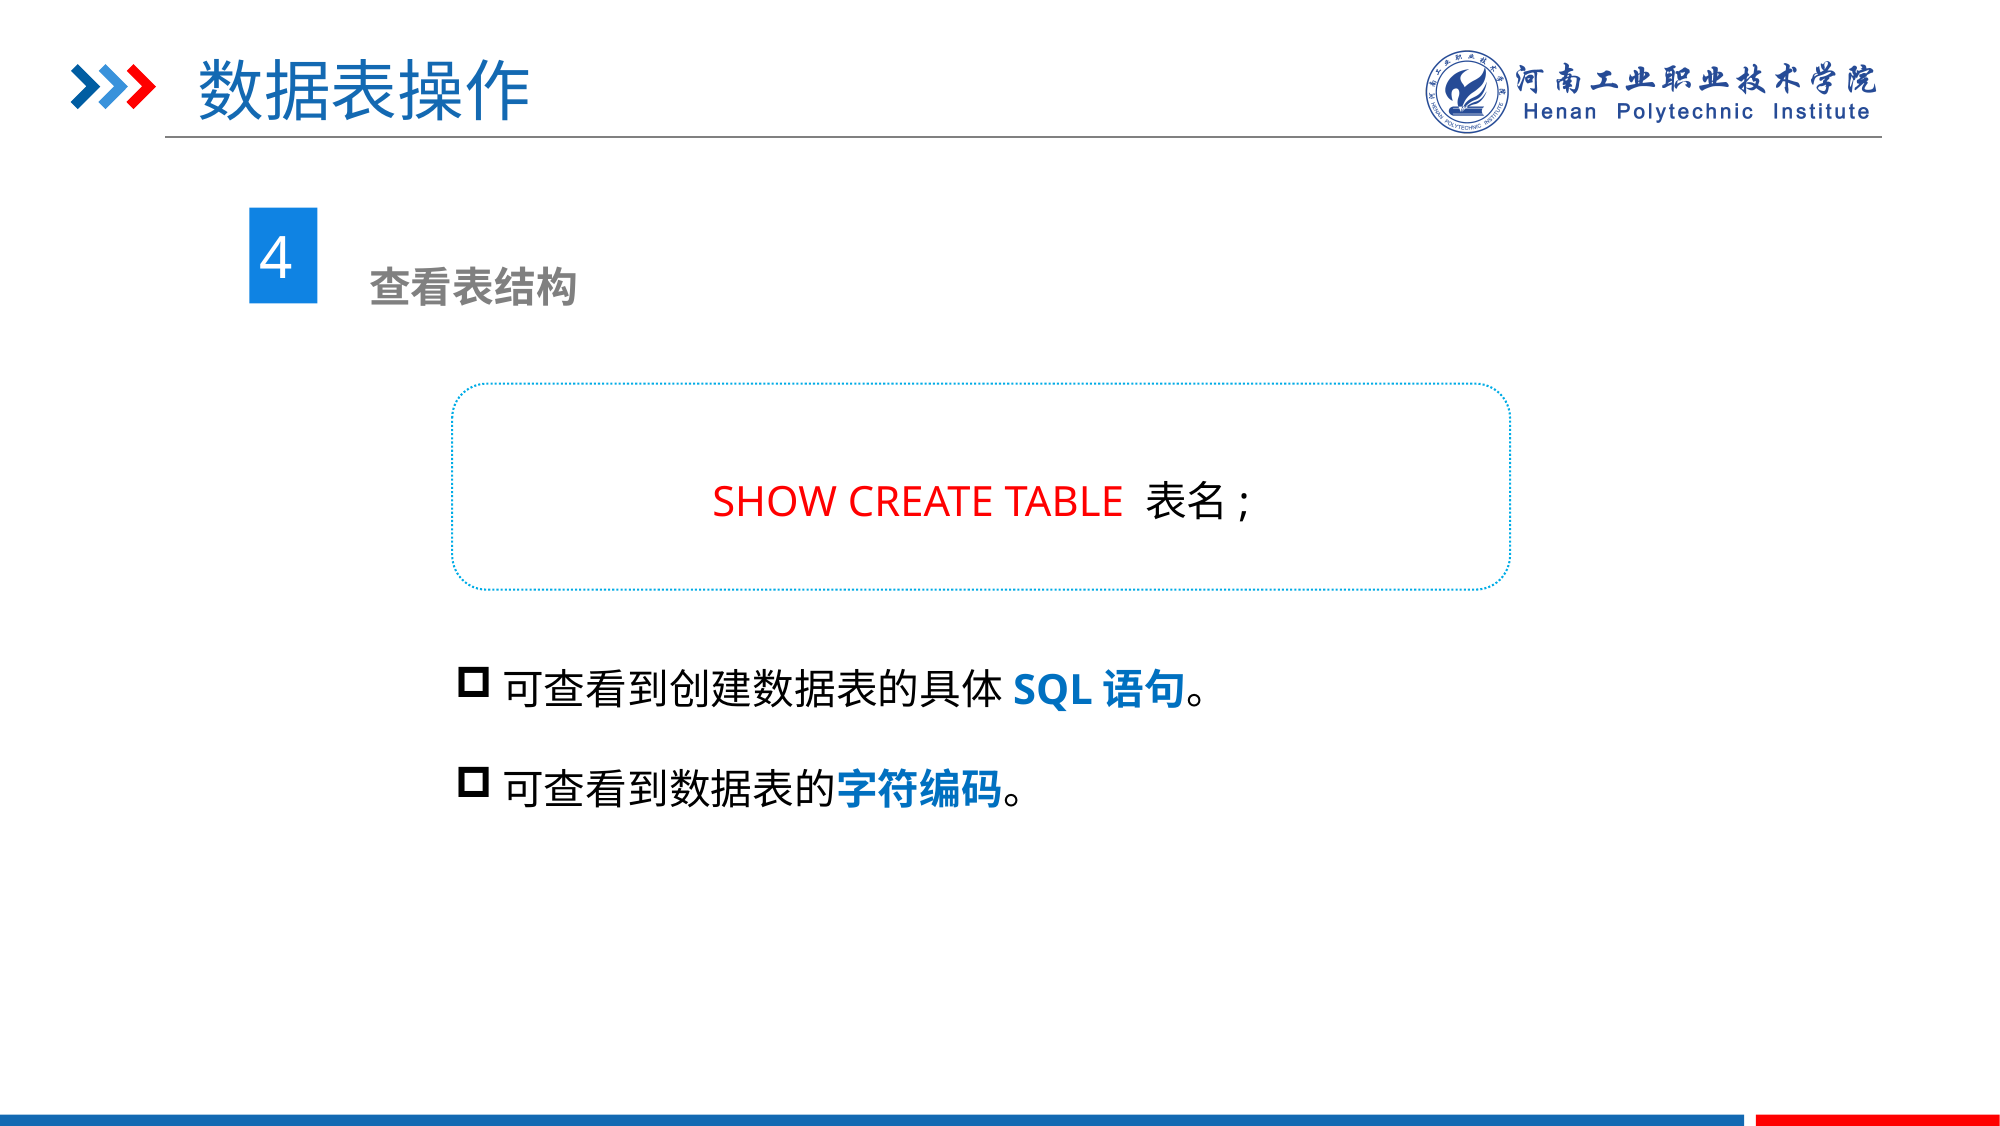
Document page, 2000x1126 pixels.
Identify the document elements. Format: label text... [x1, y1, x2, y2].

text_box SHOW CREATE TABLE 表名; [452, 442, 1511, 533]
text_box 可查看到创建数据表的具体SQL语句。 可查看到数据表的字符编码。 [440, 605, 1514, 821]
text_box 查看表结构 [319, 245, 1092, 380]
title 数据表操作 [177, 25, 952, 153]
text_box [452, 383, 1511, 442]
picture [1407, 46, 1882, 140]
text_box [249, 207, 318, 304]
text_box [452, 533, 1511, 590]
